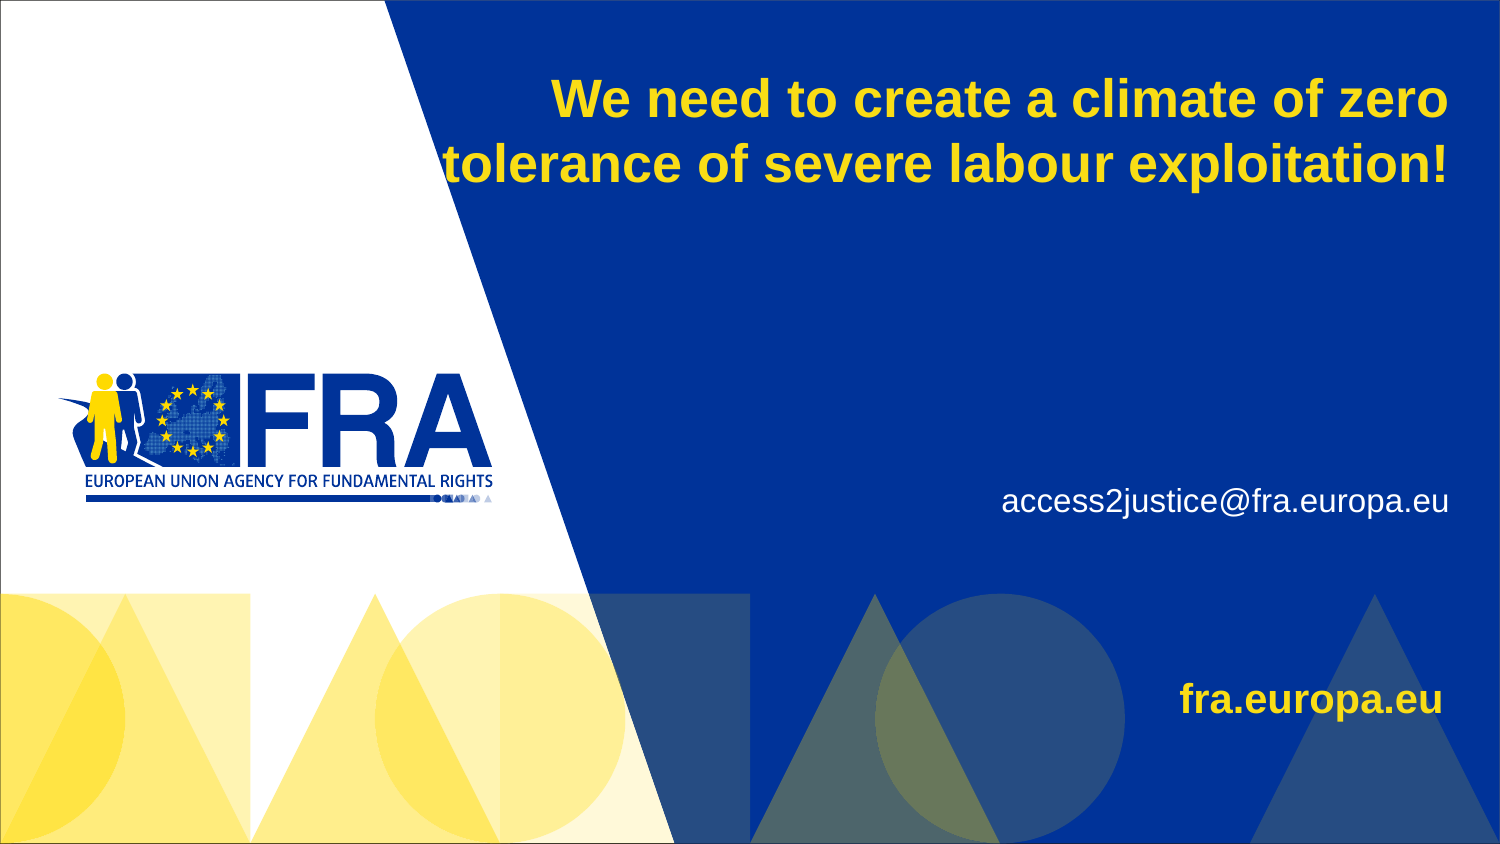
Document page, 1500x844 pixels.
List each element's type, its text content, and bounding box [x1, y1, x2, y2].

title We need to create a climate of zero tolerance of severe labour exploitation! access2justice@fra.europa.eu [409, 55, 1466, 682]
